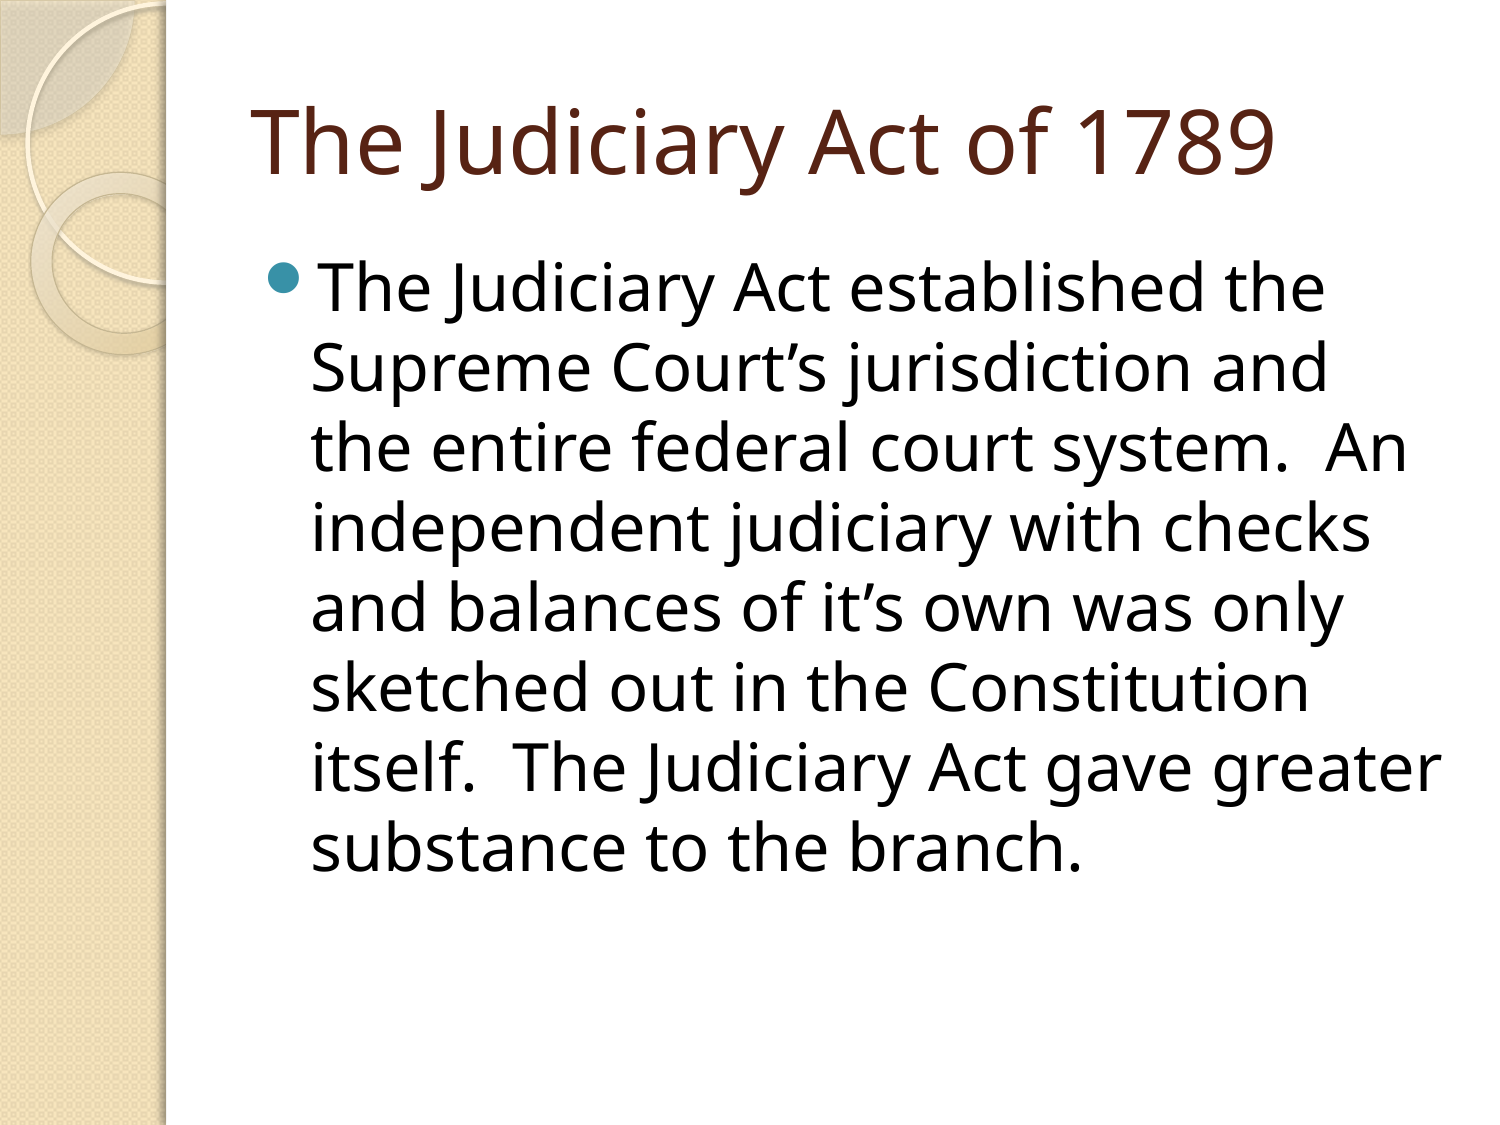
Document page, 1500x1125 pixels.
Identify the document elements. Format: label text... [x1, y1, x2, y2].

list The Judiciary Act established the Supreme Court’s jurisdiction and the entire federal court system. An independent judiciary with checks and balances of it’s own was only sketched out in the Constitution itself. The Judiciary Act gave greater substance to the branch. [235, 237, 1466, 1025]
title The Judiciary Act of 1789 [235, 45, 1466, 233]
